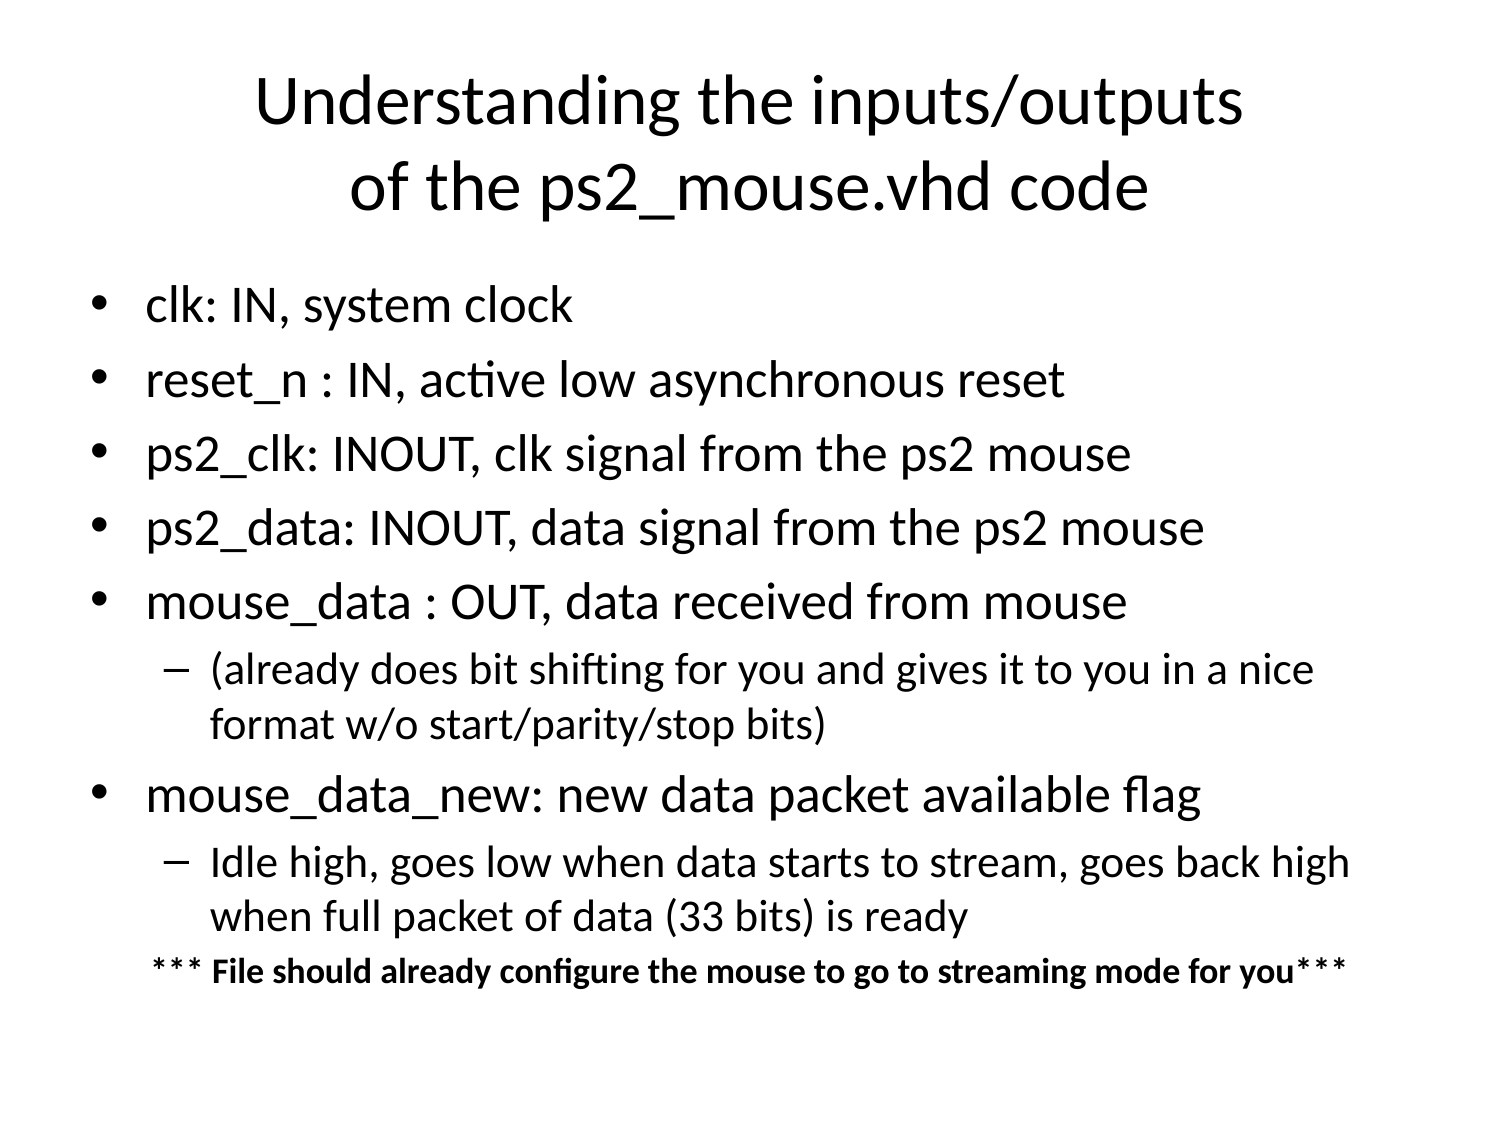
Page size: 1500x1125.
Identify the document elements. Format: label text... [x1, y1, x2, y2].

title Understanding the inputs/outputs of the ps2_mouse.vhd code [75, 45, 1425, 233]
list clk: IN, system clock reset_n : IN, active low asynchronous reset ps2_clk: INOUT, clk signal from the ps2 mouse ps2_data: INOUT, data signal from the ps2 mouse mouse_data : OUT, data received from mouse (already does bit shifting for you and gives it to you in a nice format w/o start/parity/stop bits) mouse_data_new: new data packet available flag Idle high, goes low when data starts to stream, goes back high when full packet of data (33 bits) is ready *** File should already configure the mouse to go to streaming mode for you*** [75, 262, 1425, 1005]
